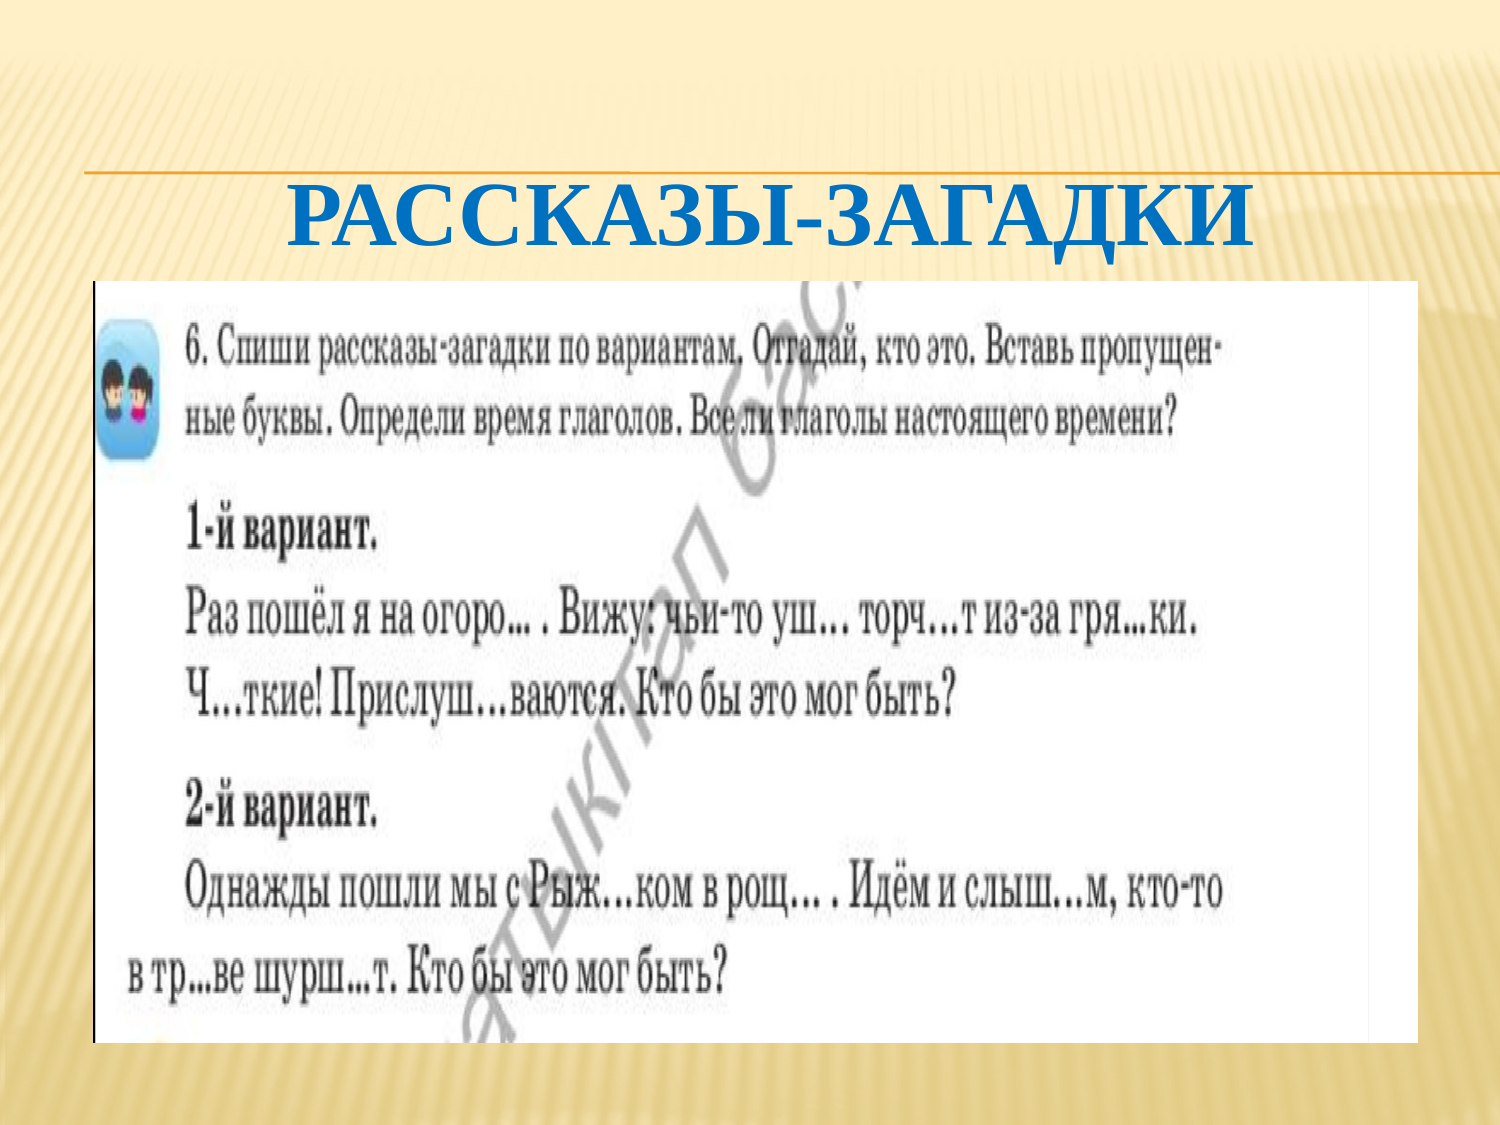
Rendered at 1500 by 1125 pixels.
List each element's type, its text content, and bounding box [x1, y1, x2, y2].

title Рассказы-Загадки [58, 105, 1484, 312]
picture [93, 280, 1419, 1044]
